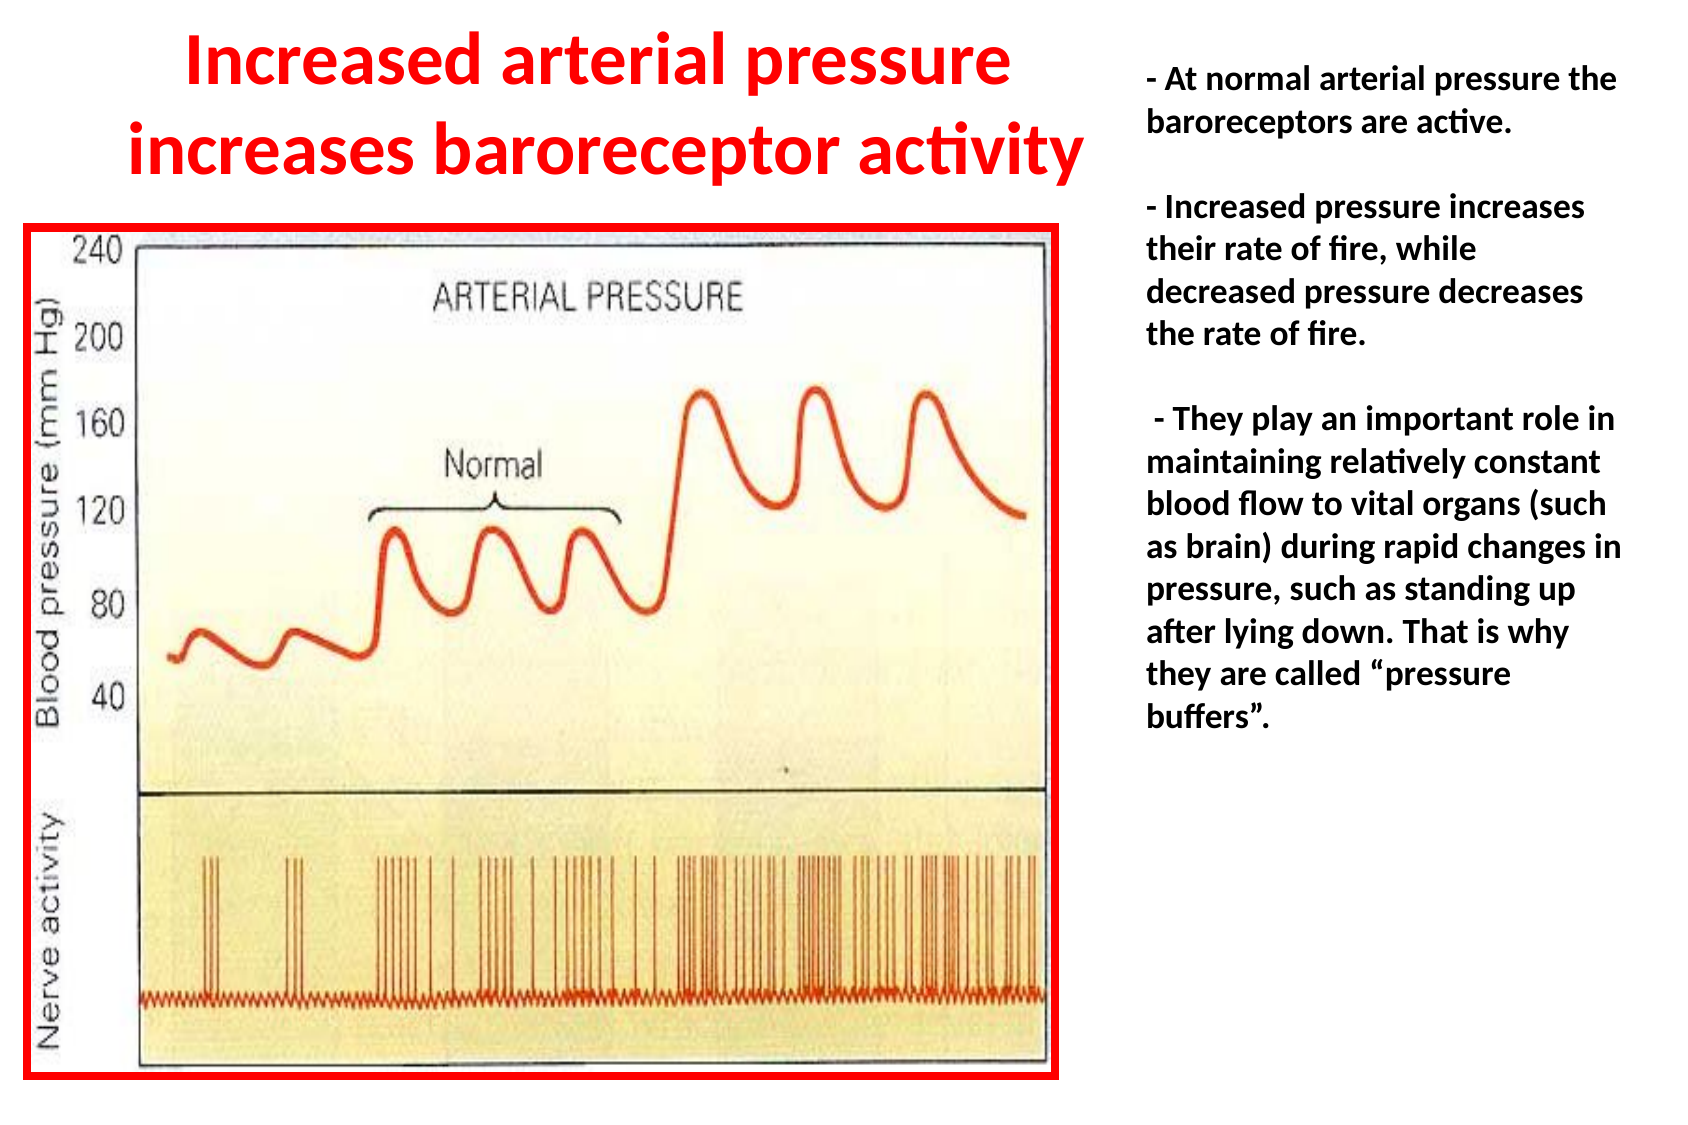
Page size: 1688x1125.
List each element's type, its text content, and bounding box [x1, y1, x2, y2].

text_box Increased arterial pressure increases baroreceptor activity [0, 24, 1198, 175]
picture [30, 231, 1052, 1072]
text_box - At normal arterial pressure the baroreceptors are active. - Increased pressure increases their rate of fire, while decreased pressure decreases the rate of fire. - They play an important role in maintaining relatively constant blood flow to vital organs (such as brain) during rapid changes in pressure, such as standing up after lying down. That is why they are called “pressure buffers”. [1131, 47, 1643, 743]
